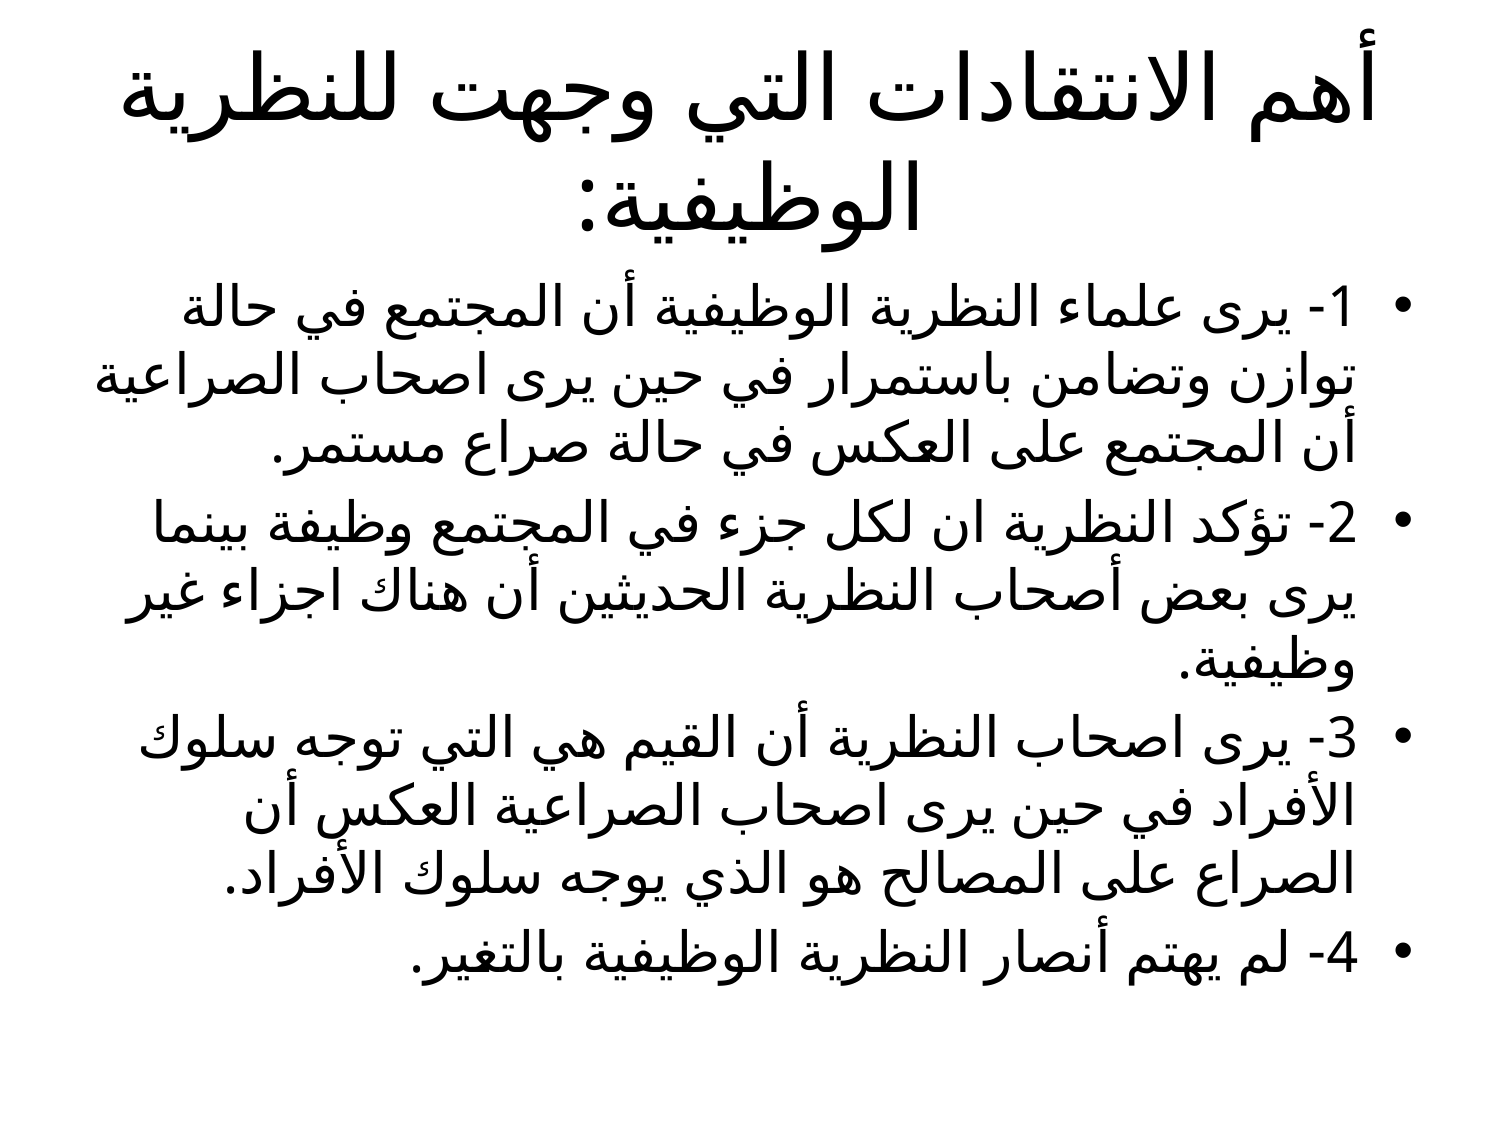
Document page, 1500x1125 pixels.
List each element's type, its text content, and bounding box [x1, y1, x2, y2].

title أهم الانتقادات التي وجهت للنظرية الوظيفية: [75, 45, 1425, 233]
list 1- يرى علماء النظرية الوظيفية أن المجتمع في حالة توازن وتضامن باستمرار في حين يرى اصحاب الصراعية أن المجتمع على العكس في حالة صراع مستمر. 2- تؤكد النظرية ان لكل جزء في المجتمع وظيفة بينما يرى بعض أصحاب النظرية الحديثين أن هناك اجزاء غير وظيفية. 3- يرى اصحاب النظرية أن القيم هي التي توجه سلوك الأفراد في حين يرى اصحاب الصراعية العكس أن الصراع على المصالح هو الذي يوجه سلوك الأفراد. 4- لم يهتم أنصار النظرية الوظيفية بالتغير. [75, 262, 1425, 1005]
